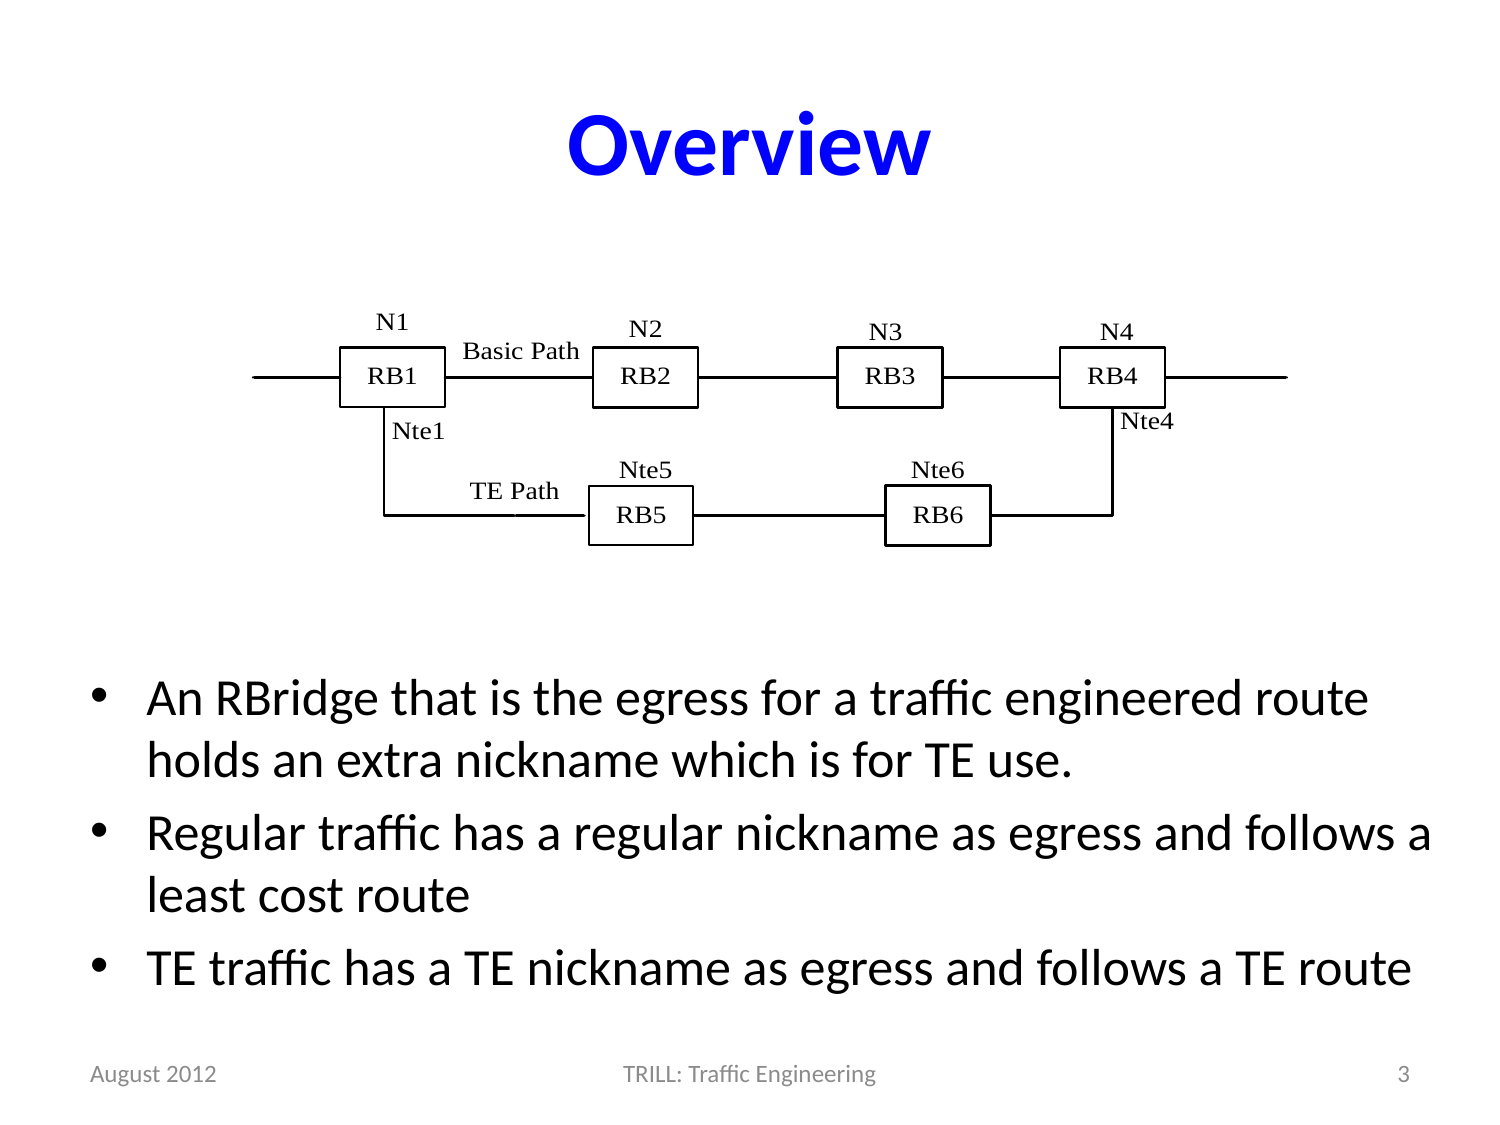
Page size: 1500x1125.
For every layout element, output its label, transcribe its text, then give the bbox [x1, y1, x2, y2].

title Overview [75, 45, 1425, 183]
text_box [74, 184, 1431, 652]
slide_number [75, 1042, 425, 1103]
list An RBridge that is the egress for a traffic engineered route holds an extra nickname which is for TE use. Regular traffic has a regular nickname as egress and follows a least cost route TE traffic has a TE nickname as egress and follows a TE route [75, 655, 1465, 1101]
slide_number 3 [1074, 1042, 1425, 1103]
footer TRILL: Traffic Engineering [512, 1042, 988, 1103]
